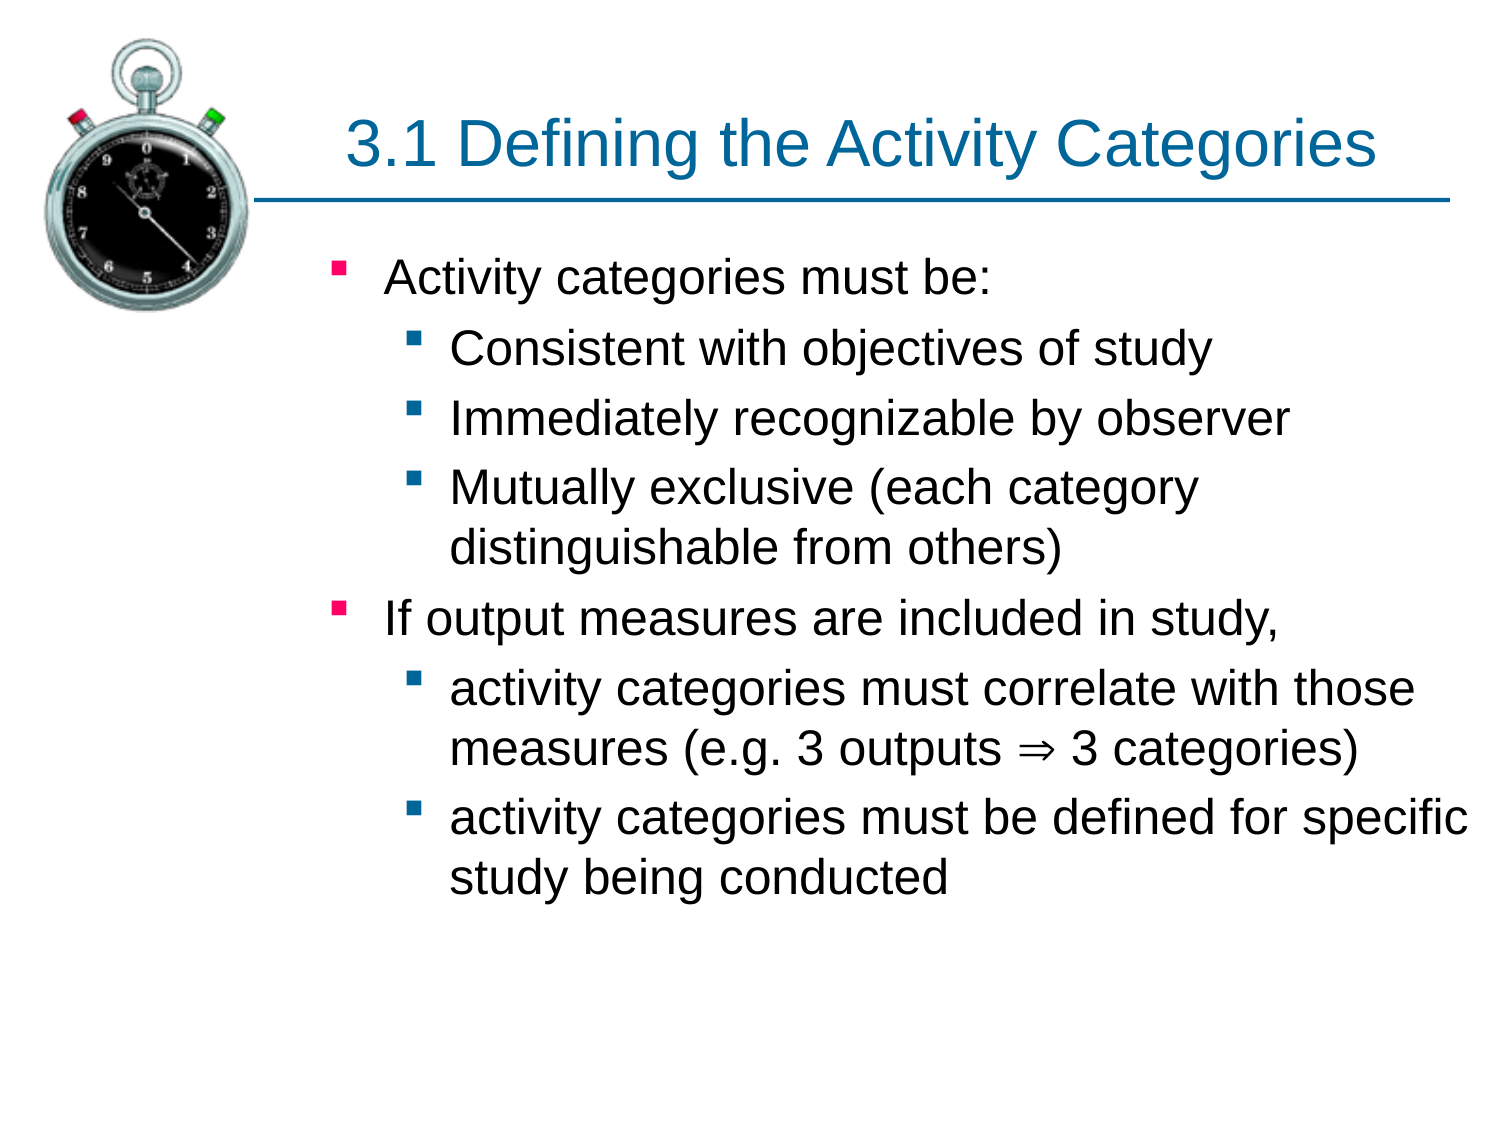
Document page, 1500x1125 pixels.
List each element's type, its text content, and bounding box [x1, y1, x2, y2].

list Activity categories must be: Consistent with objectives of study Immediately recognizable by observer Mutually exclusive (each category distinguishable from others) If output measures are included in study, activity categories must correlate with those measures (e.g. 3 outputs  3 categories) activity categories must be defined for specific study being conducted [312, 237, 1488, 1088]
picture [37, 37, 254, 313]
title 3.1 Defining the Activity Categories [275, 37, 1450, 188]
